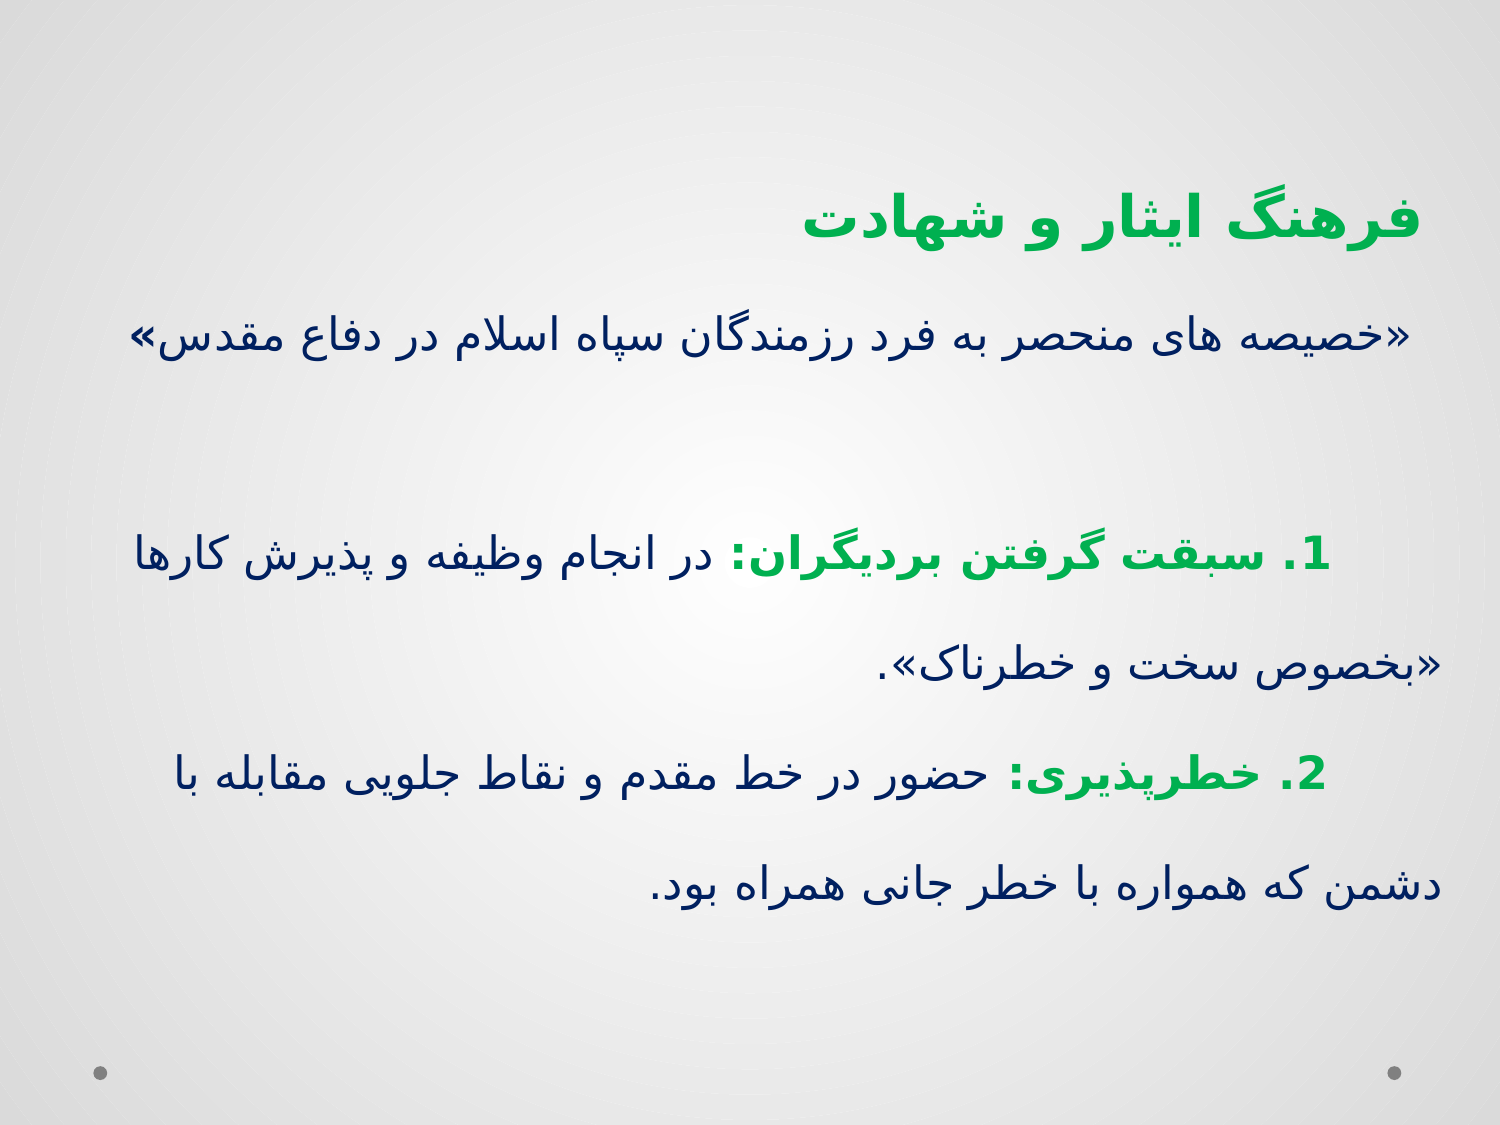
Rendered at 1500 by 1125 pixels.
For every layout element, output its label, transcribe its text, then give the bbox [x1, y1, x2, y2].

text_box فرهنگ ایثار و شهادت «خصیصه های منحصر به فرد رزمندگان سپاه اسلام در دفاع مقدس» 1. سبقت گرفتن بردیگران: در انجام وظیفه و پذیرش کارها «بخصوص سخت و خطرناک». 2. خطرپذیری: حضور در خط مقدم و نقاط جلویی مقابله با دشمن که همواره با خطر جانی همراه بود. [29, 101, 1459, 917]
